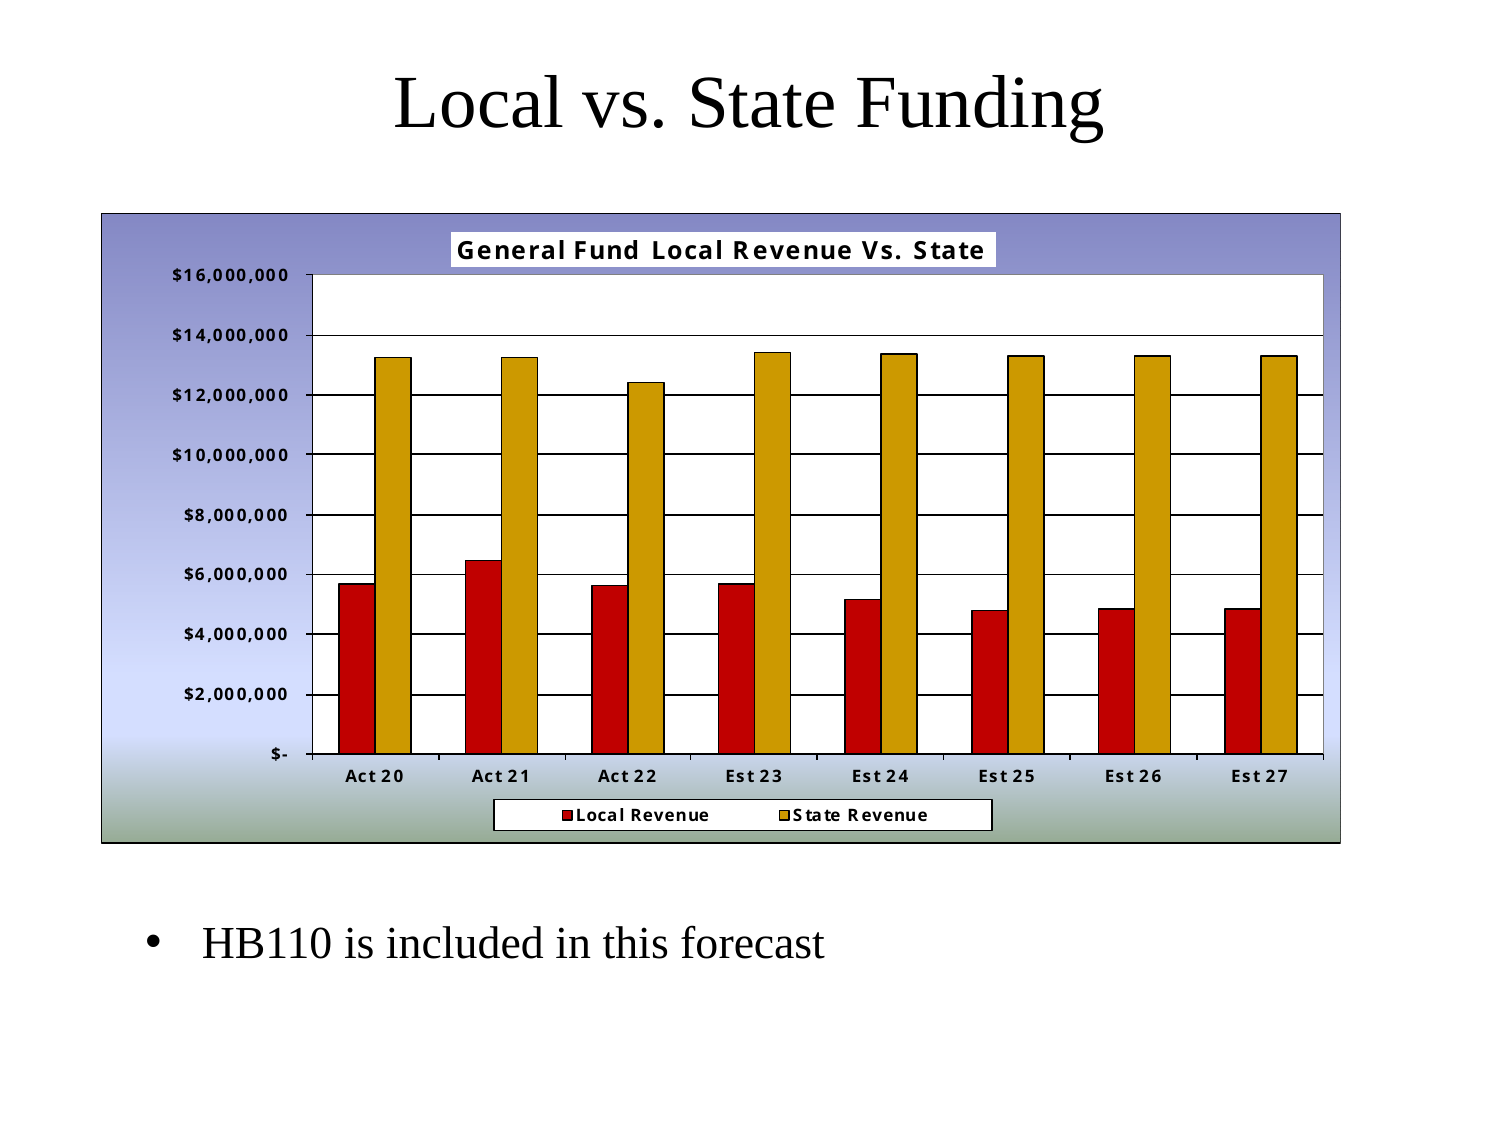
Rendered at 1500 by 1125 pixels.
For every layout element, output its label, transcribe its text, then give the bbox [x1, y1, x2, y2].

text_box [99, 211, 1341, 844]
title Local vs. State Funding [75, 12, 1425, 183]
text_box HB110 is included in this forecast [130, 905, 1372, 976]
